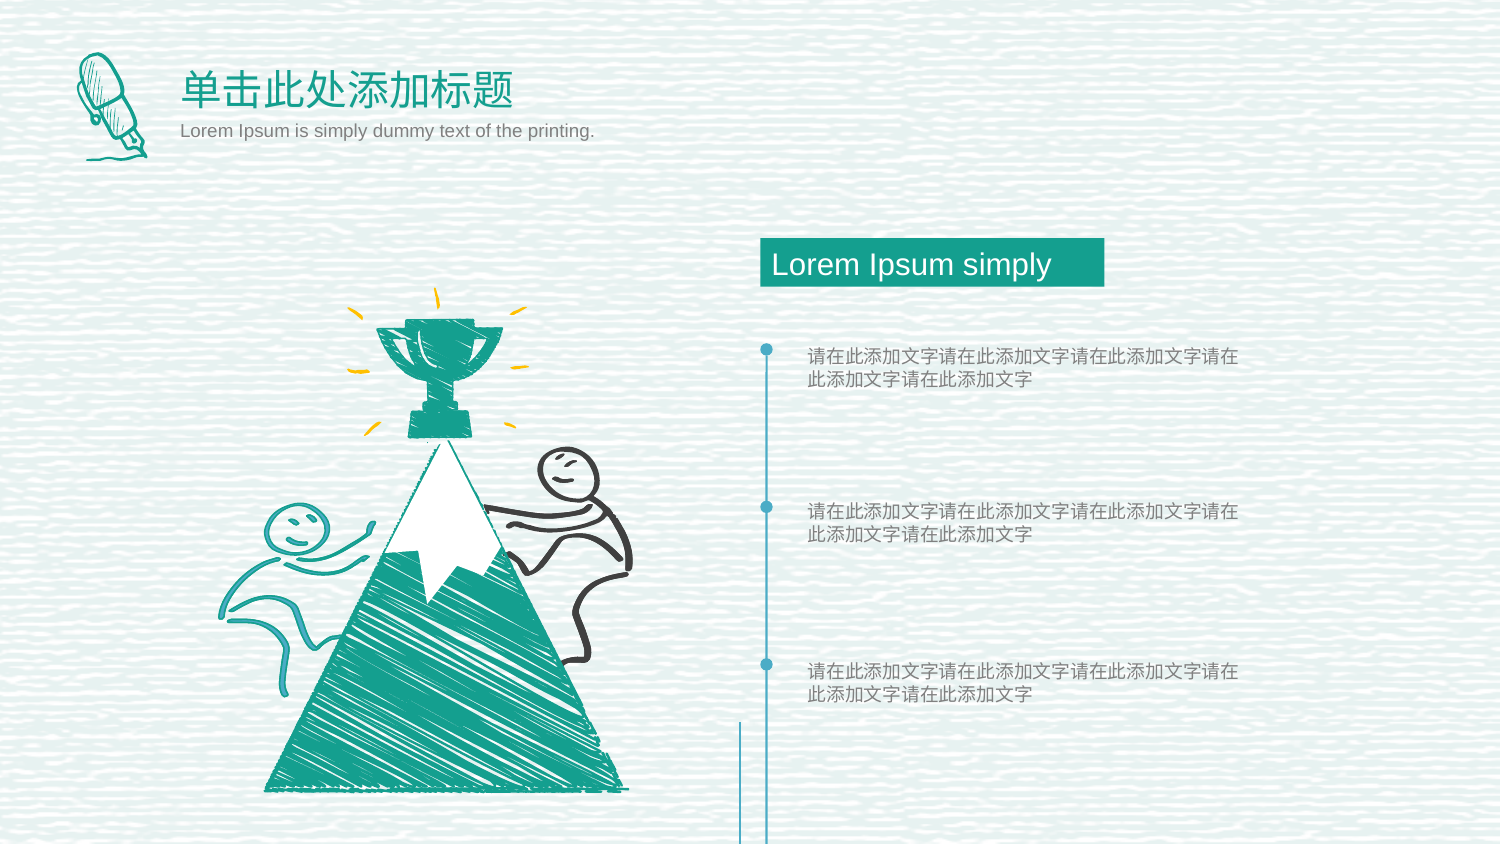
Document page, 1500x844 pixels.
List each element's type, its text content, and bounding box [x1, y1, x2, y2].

text_box [771, 657, 775, 672]
text_box [758, 657, 762, 672]
text_box 请在此添加文字请在此添加文字请在此添加文字请在此添加文字请在此添加文字 [796, 654, 1258, 711]
text_box 请在此添加文字请在此添加文字请在此添加文字请在此添加文字请在此添加文字 [796, 339, 1258, 396]
text_box [758, 341, 775, 358]
text_box Lorem Ipsum simply [760, 238, 1105, 287]
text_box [376, 319, 503, 438]
text_box [771, 499, 775, 514]
text_box 请在此添加文字请在此添加文字请在此添加文字请在此添加文字请在此添加文字 [796, 494, 1258, 551]
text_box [346, 287, 530, 437]
text_box [758, 499, 762, 514]
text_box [218, 503, 259, 698]
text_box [264, 440, 629, 793]
